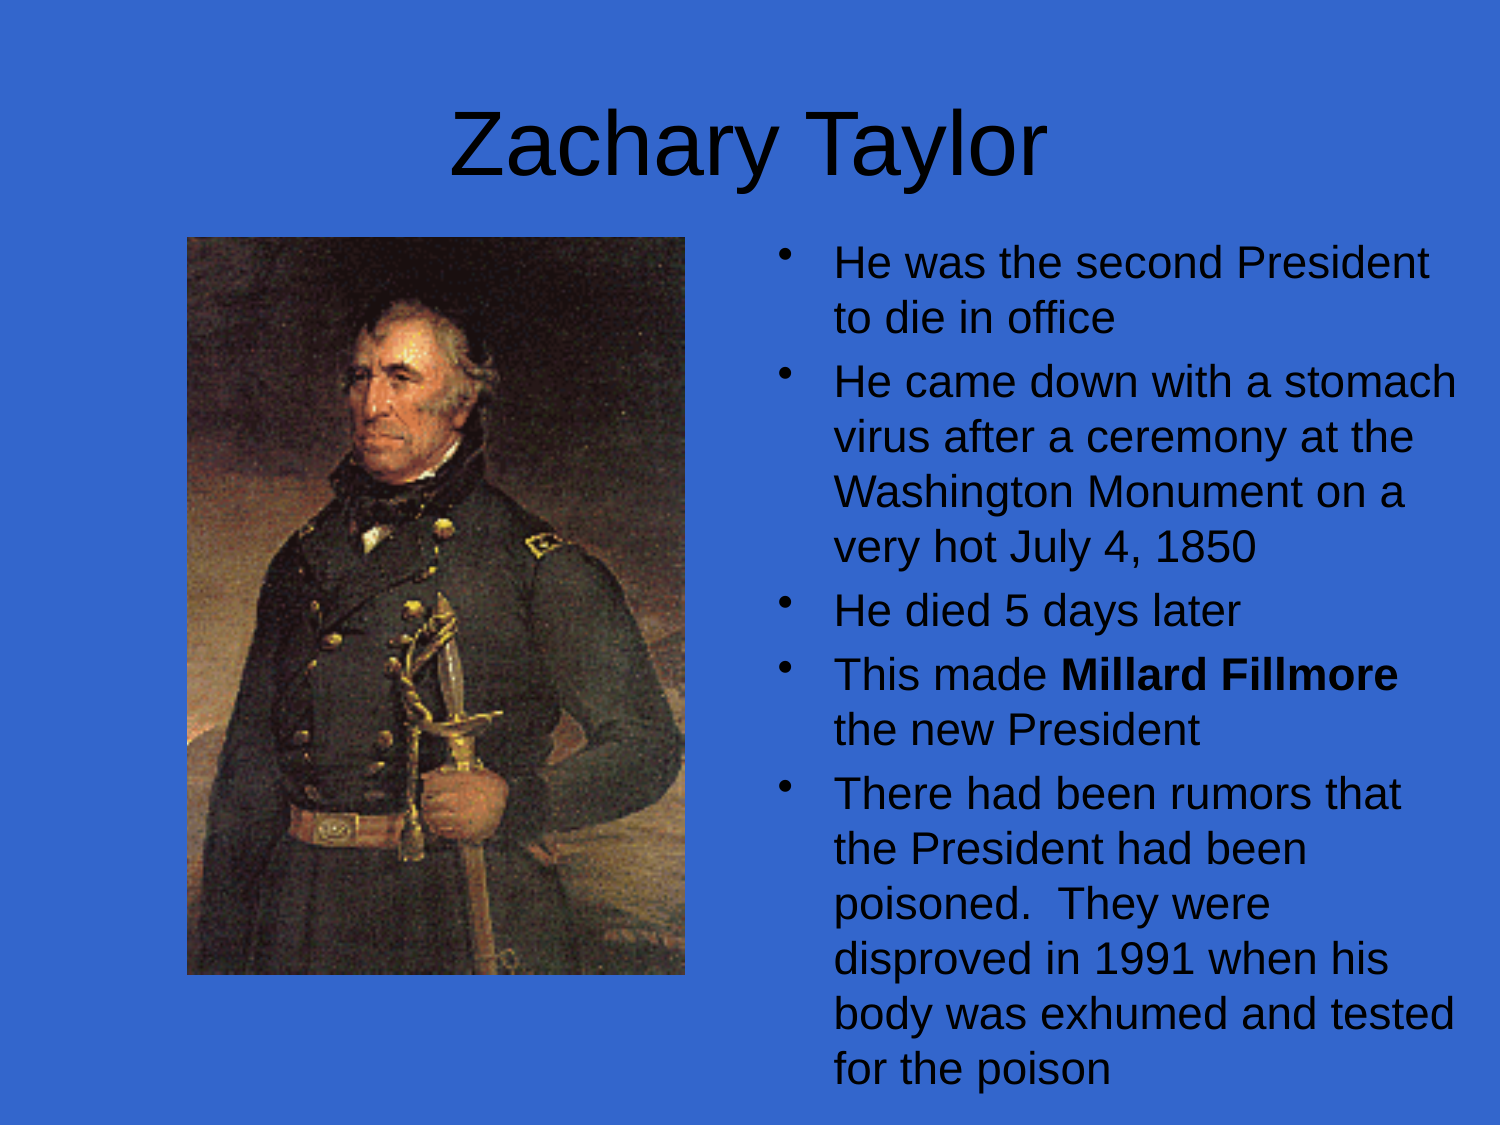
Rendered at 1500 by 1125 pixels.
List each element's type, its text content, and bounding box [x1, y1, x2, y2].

title Zachary Taylor [75, 45, 1425, 233]
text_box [187, 237, 686, 976]
list He was the second President to die in office He came down with a stomach virus after a ceremony at the Washington Monument on a very hot July 4, 1850 He died 5 days later This made Millard Fillmore the new President There had been rumors that the President had been poisoned. They were disproved in 1991 when his body was exhumed and tested for the poison [762, 224, 1475, 1038]
